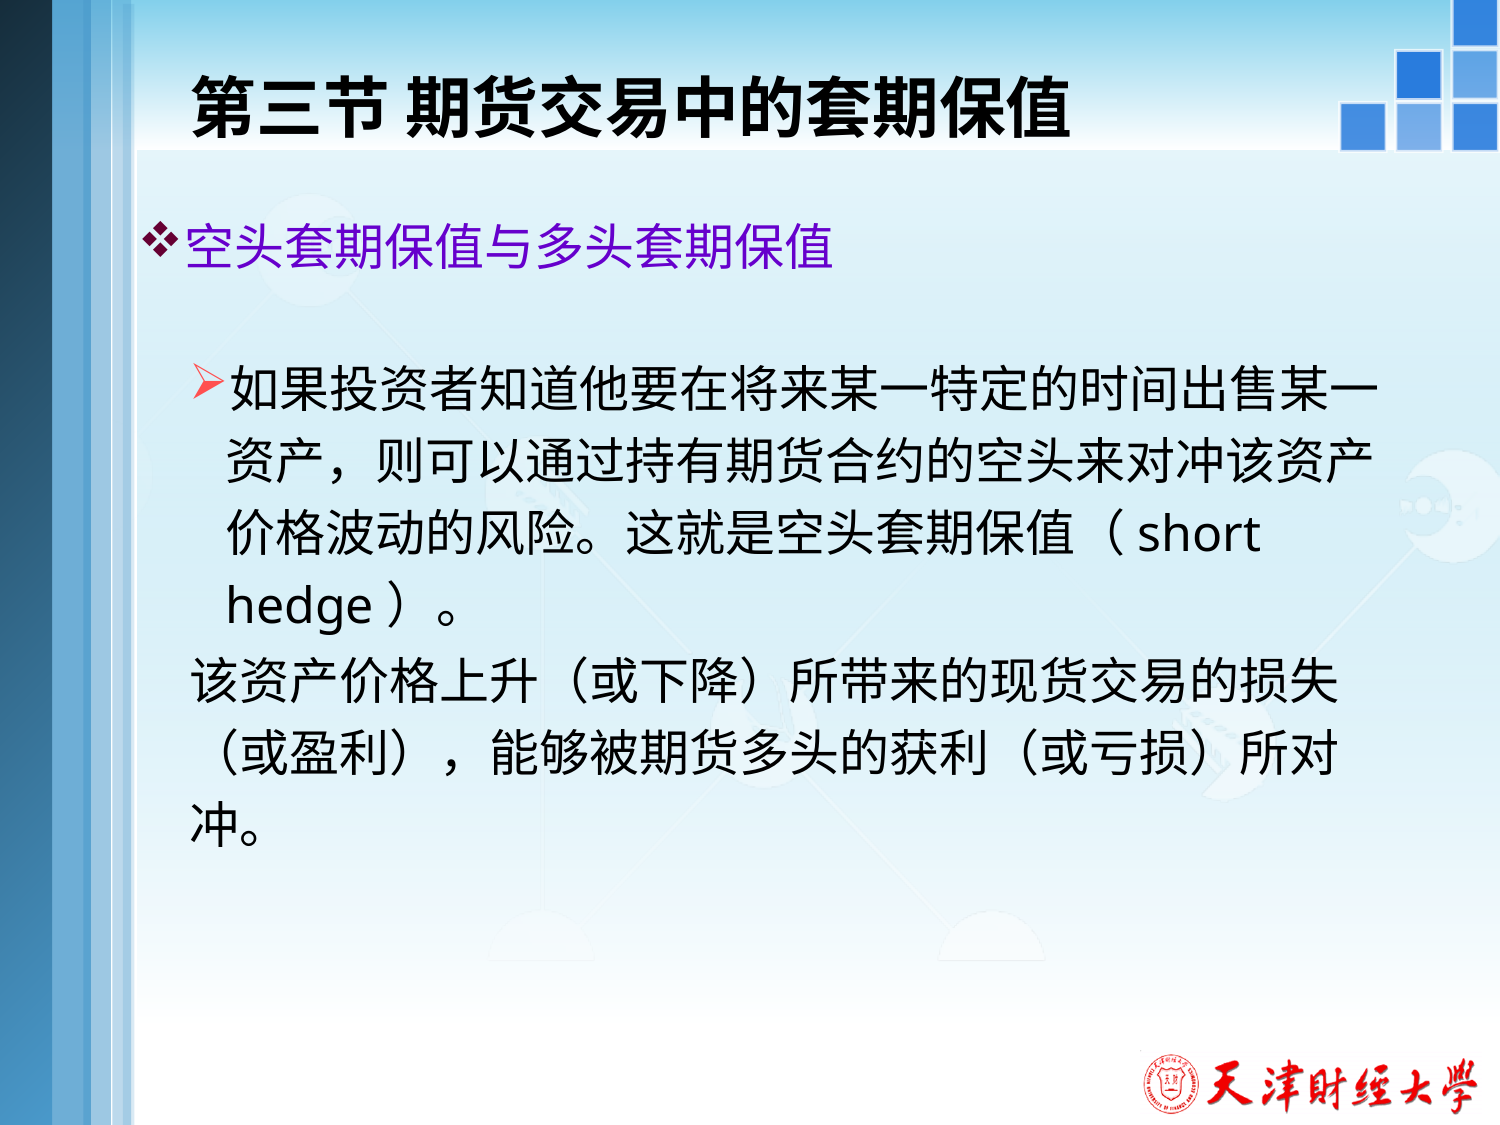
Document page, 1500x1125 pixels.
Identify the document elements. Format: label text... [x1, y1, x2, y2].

text_box 该资产价格上升（或下降）所带来的现货交易的损失（或盈利），能够被期货多头的获利（或亏损）所对冲。 [174, 641, 1425, 861]
text_box 空头套期保值与多头套期保值 [123, 207, 1049, 283]
title 第三节 期货交易中的套期保值 [174, 75, 1175, 138]
picture [132, 150, 1500, 965]
picture [1131, 1049, 1500, 1119]
text_box 如果投资者知道他要在将来某一特定的时间出售某一资产，则可以通过持有期货合约的空头来对冲该资产价格波动的风险。这就是空头套期保值（short hedge）。 [174, 337, 1438, 641]
